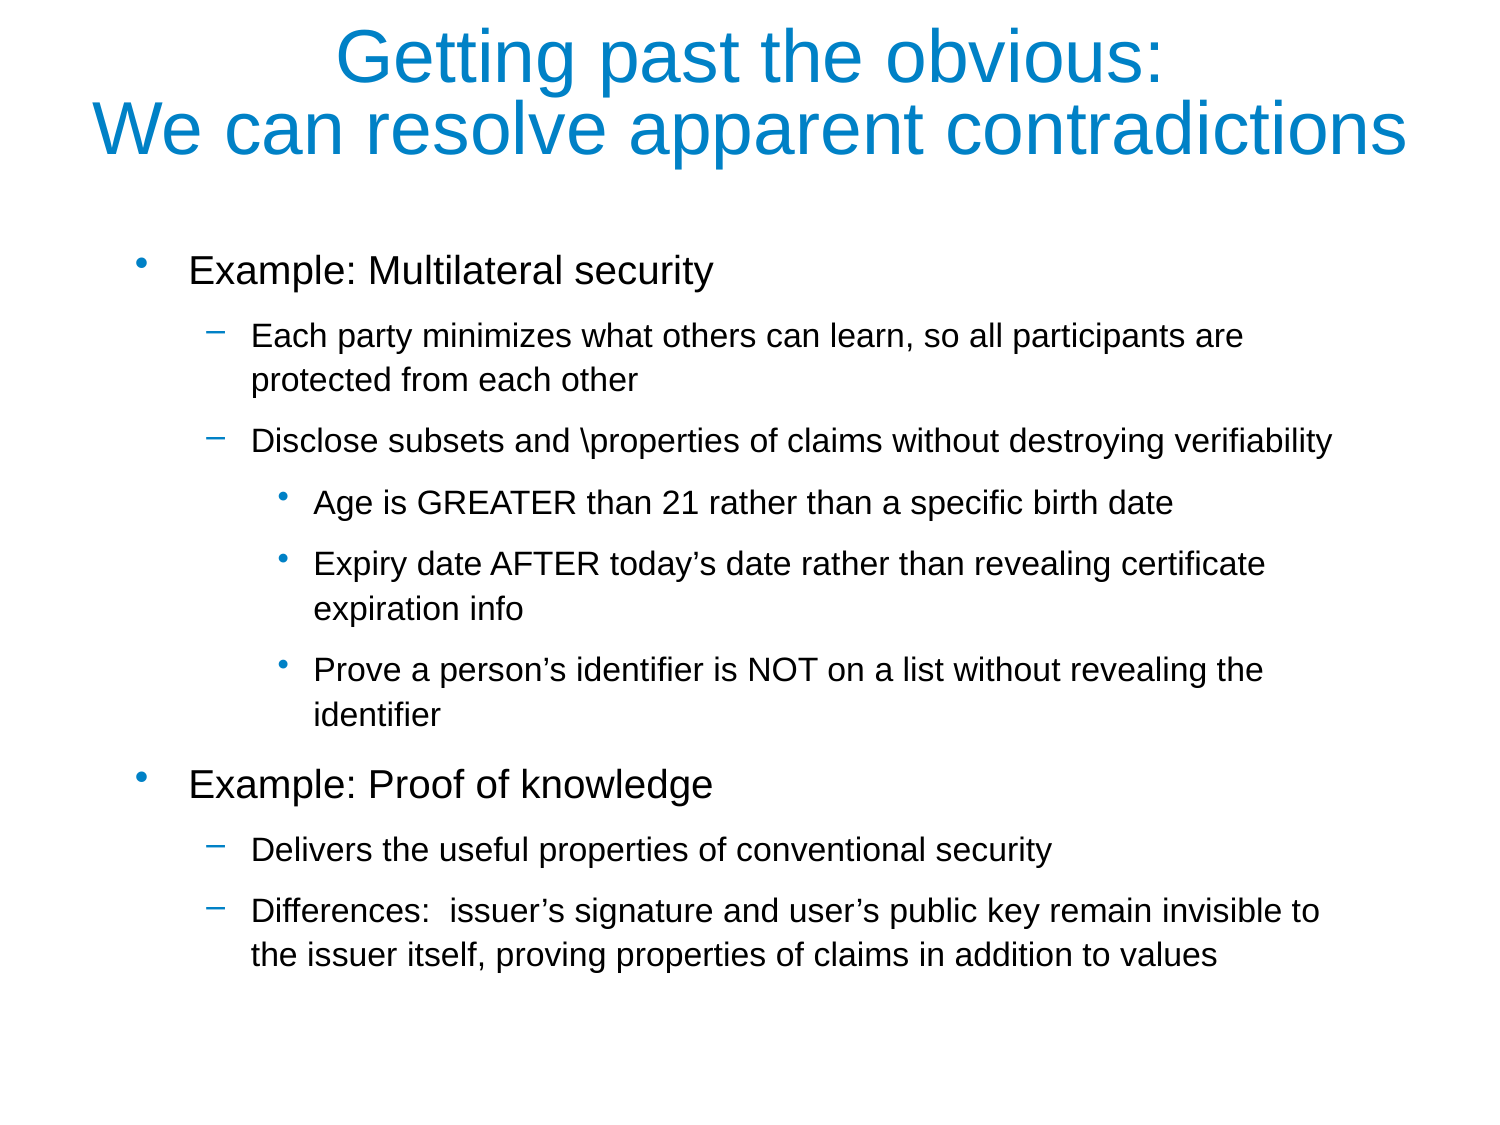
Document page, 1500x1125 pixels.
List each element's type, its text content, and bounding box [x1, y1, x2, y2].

list Example: Multilateral security Each party minimizes what others can learn, so all participants are protected from each other Disclose subsets and \properties of claims without destroying verifiability Age is GREATER than 21 rather than a specific birth date Expiry date AFTER today’s date rather than revealing certificate expiration info Prove a person’s identifier is NOT on a list without revealing the identifier Example: Proof of knowledge Delivers the useful properties of conventional security Differences: issuer’s signature and user’s public key remain invisible to the issuer itself, proving properties of claims in addition to values [119, 231, 1379, 988]
title Getting past the obvious: We can resolve apparent contradictions [63, 24, 1438, 171]
